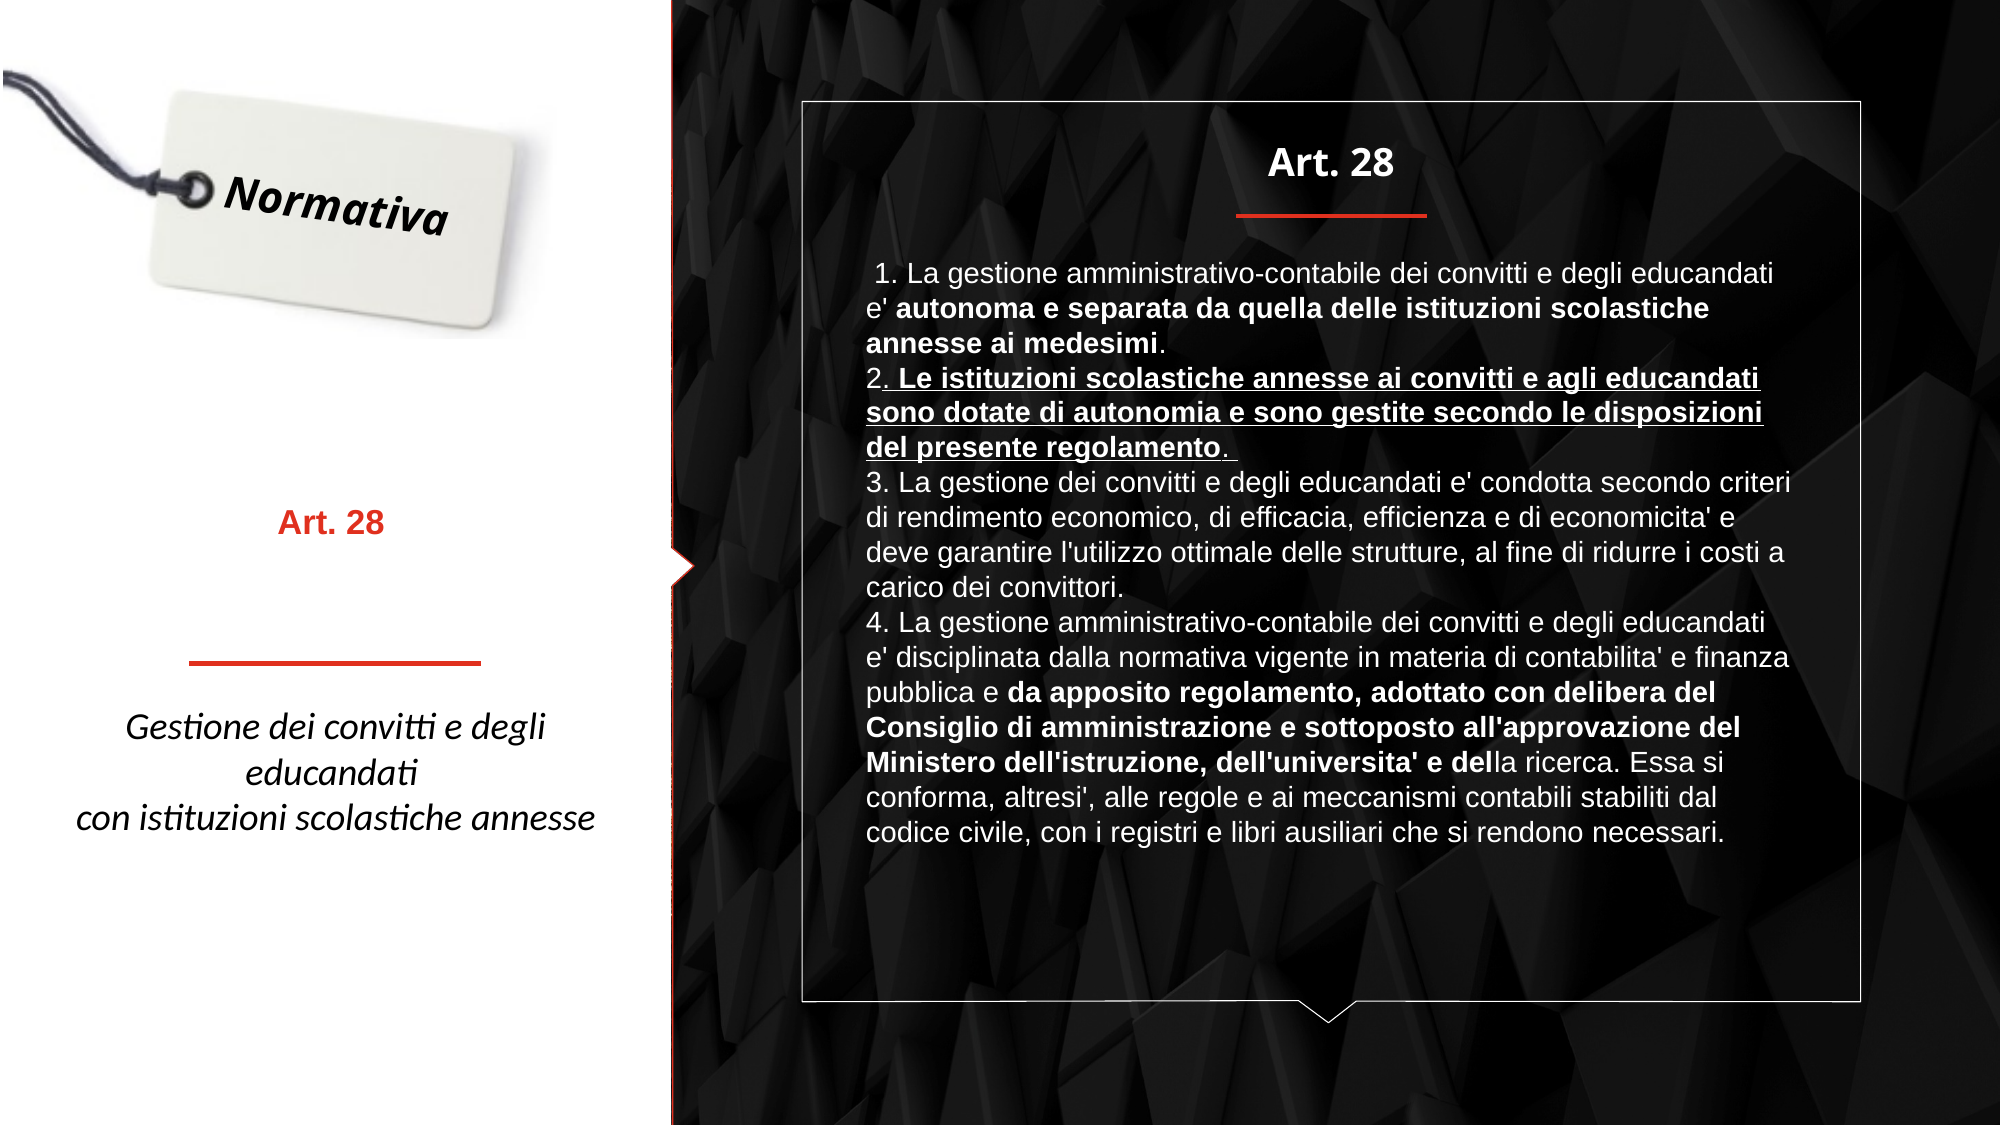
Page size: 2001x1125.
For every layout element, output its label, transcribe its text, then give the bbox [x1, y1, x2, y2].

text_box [3, 48, 584, 339]
title Art. 28 Gestione dei convitti e degli educandati con istituzioni scolastiche annesse [58, 454, 613, 857]
picture [671, 0, 2000, 1125]
